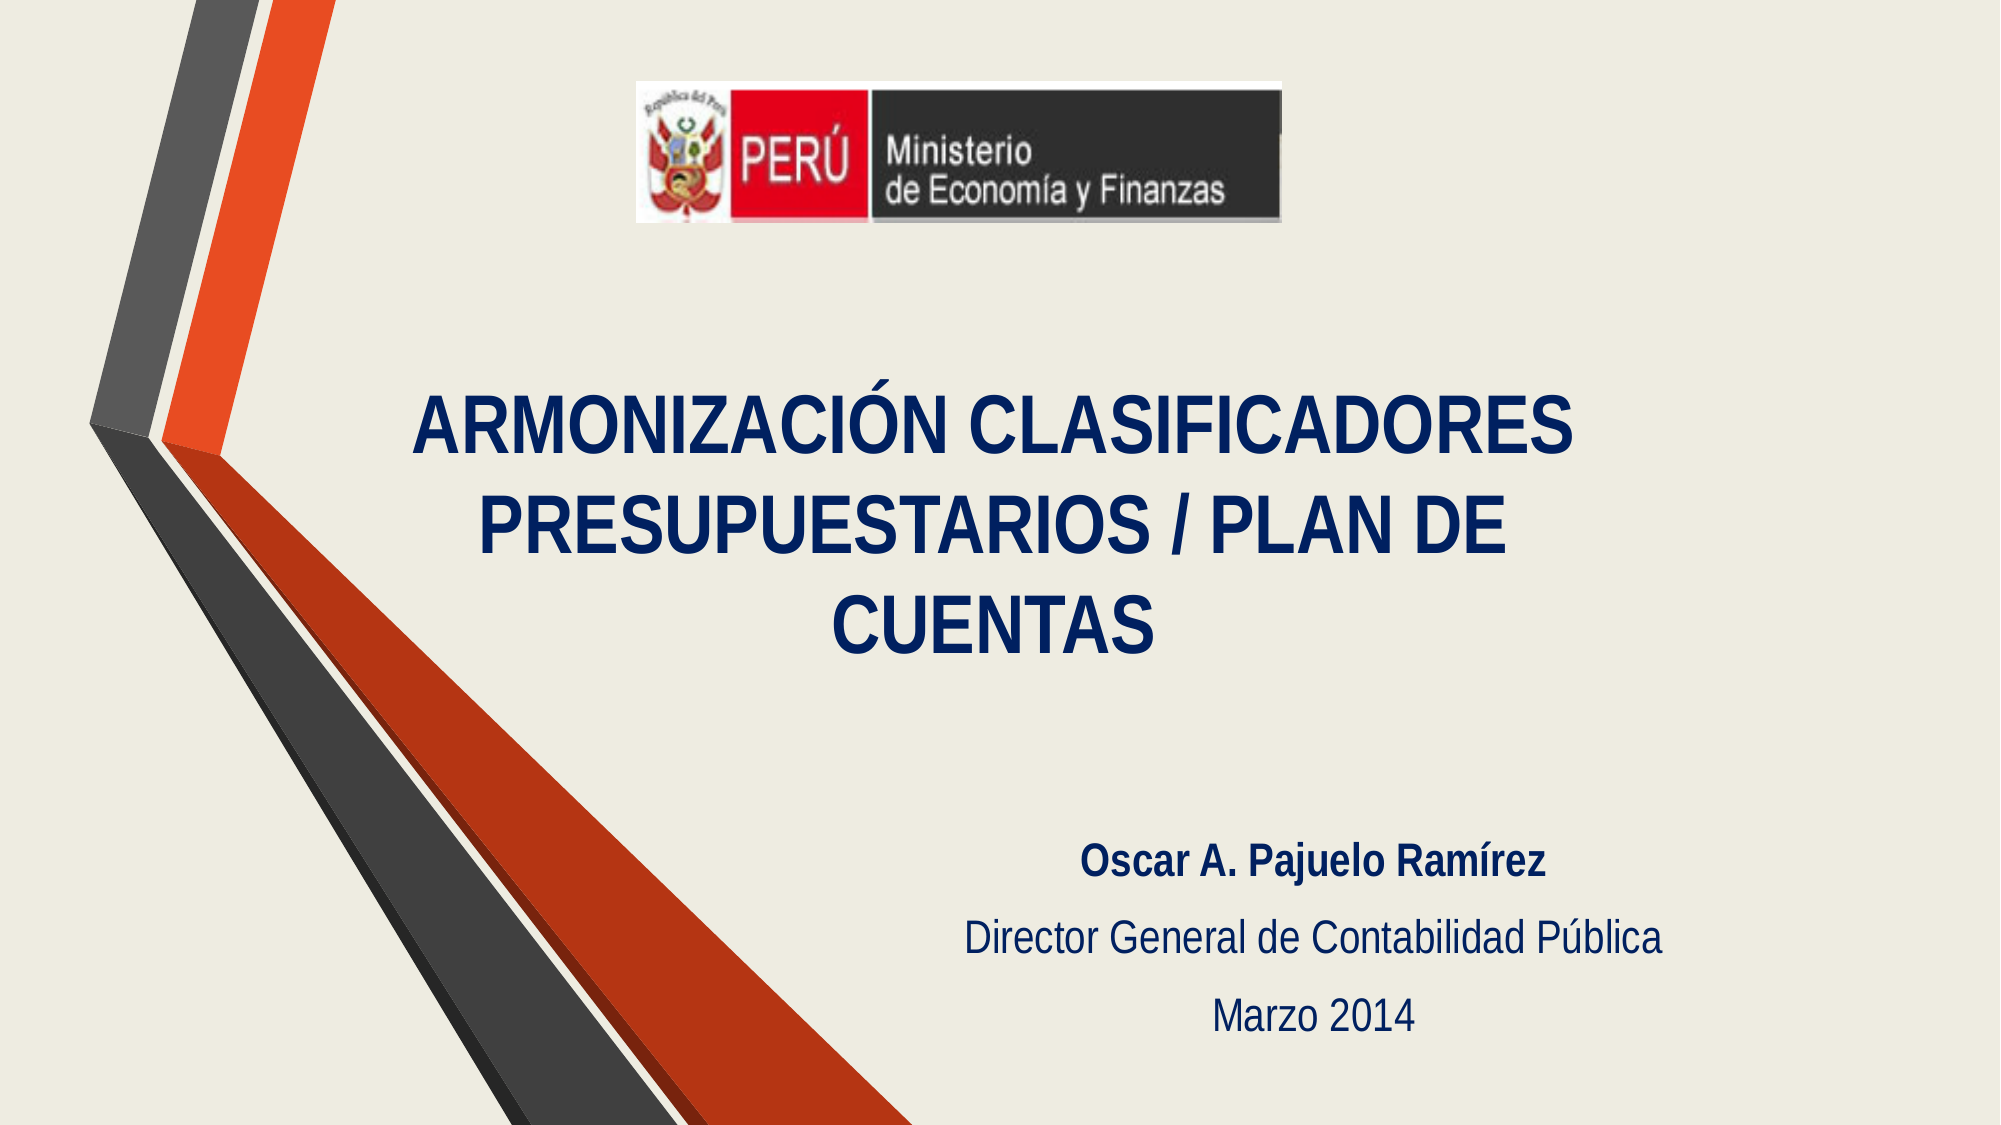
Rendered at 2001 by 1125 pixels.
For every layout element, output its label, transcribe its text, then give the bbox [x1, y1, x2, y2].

text_box ARMONIZACIÓN CLASIFICADORES PRESUPUESTARIOS / PLAN DE CUENTAS [355, 363, 1633, 723]
picture [636, 81, 1282, 223]
subtitle Oscar A. Pajuelo Ramírez Director General de Contabilidad Pública Marzo 2014 [740, 821, 1887, 1050]
